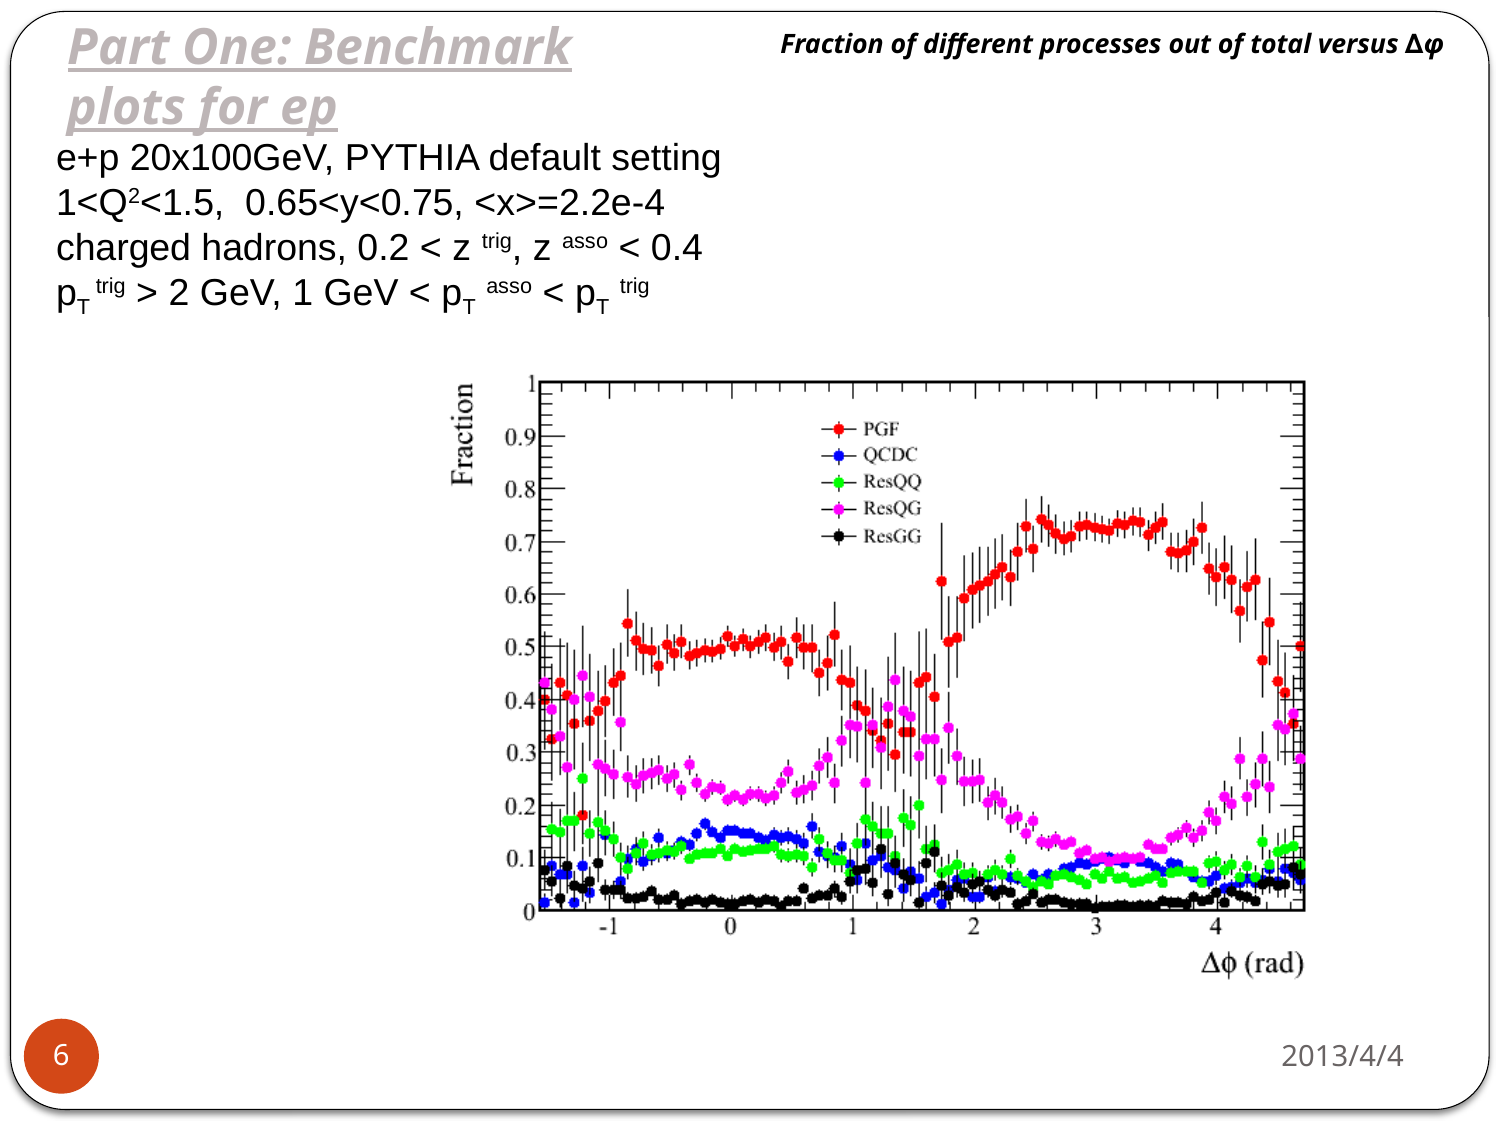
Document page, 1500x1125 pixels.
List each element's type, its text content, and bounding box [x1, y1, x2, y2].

text_box e+p 20x100GeV, PYTHIA default setting 1<Q2<1.5, 0.65<y<0.75, <x>=2.2e-4 charged hadrons, 0.2 < z trig, z asso < 0.4 pT trig > 2 GeV, 1 GeV < pT asso < pT trig [41, 125, 809, 335]
picture [426, 354, 1400, 1012]
list Fraction of different processes out of total versus ∆φ [750, 19, 1459, 80]
slide_number 6 [23, 1018, 99, 1094]
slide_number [1012, 1015, 1419, 1094]
title Part One: Benchmark plots for ep [53, 6, 703, 125]
